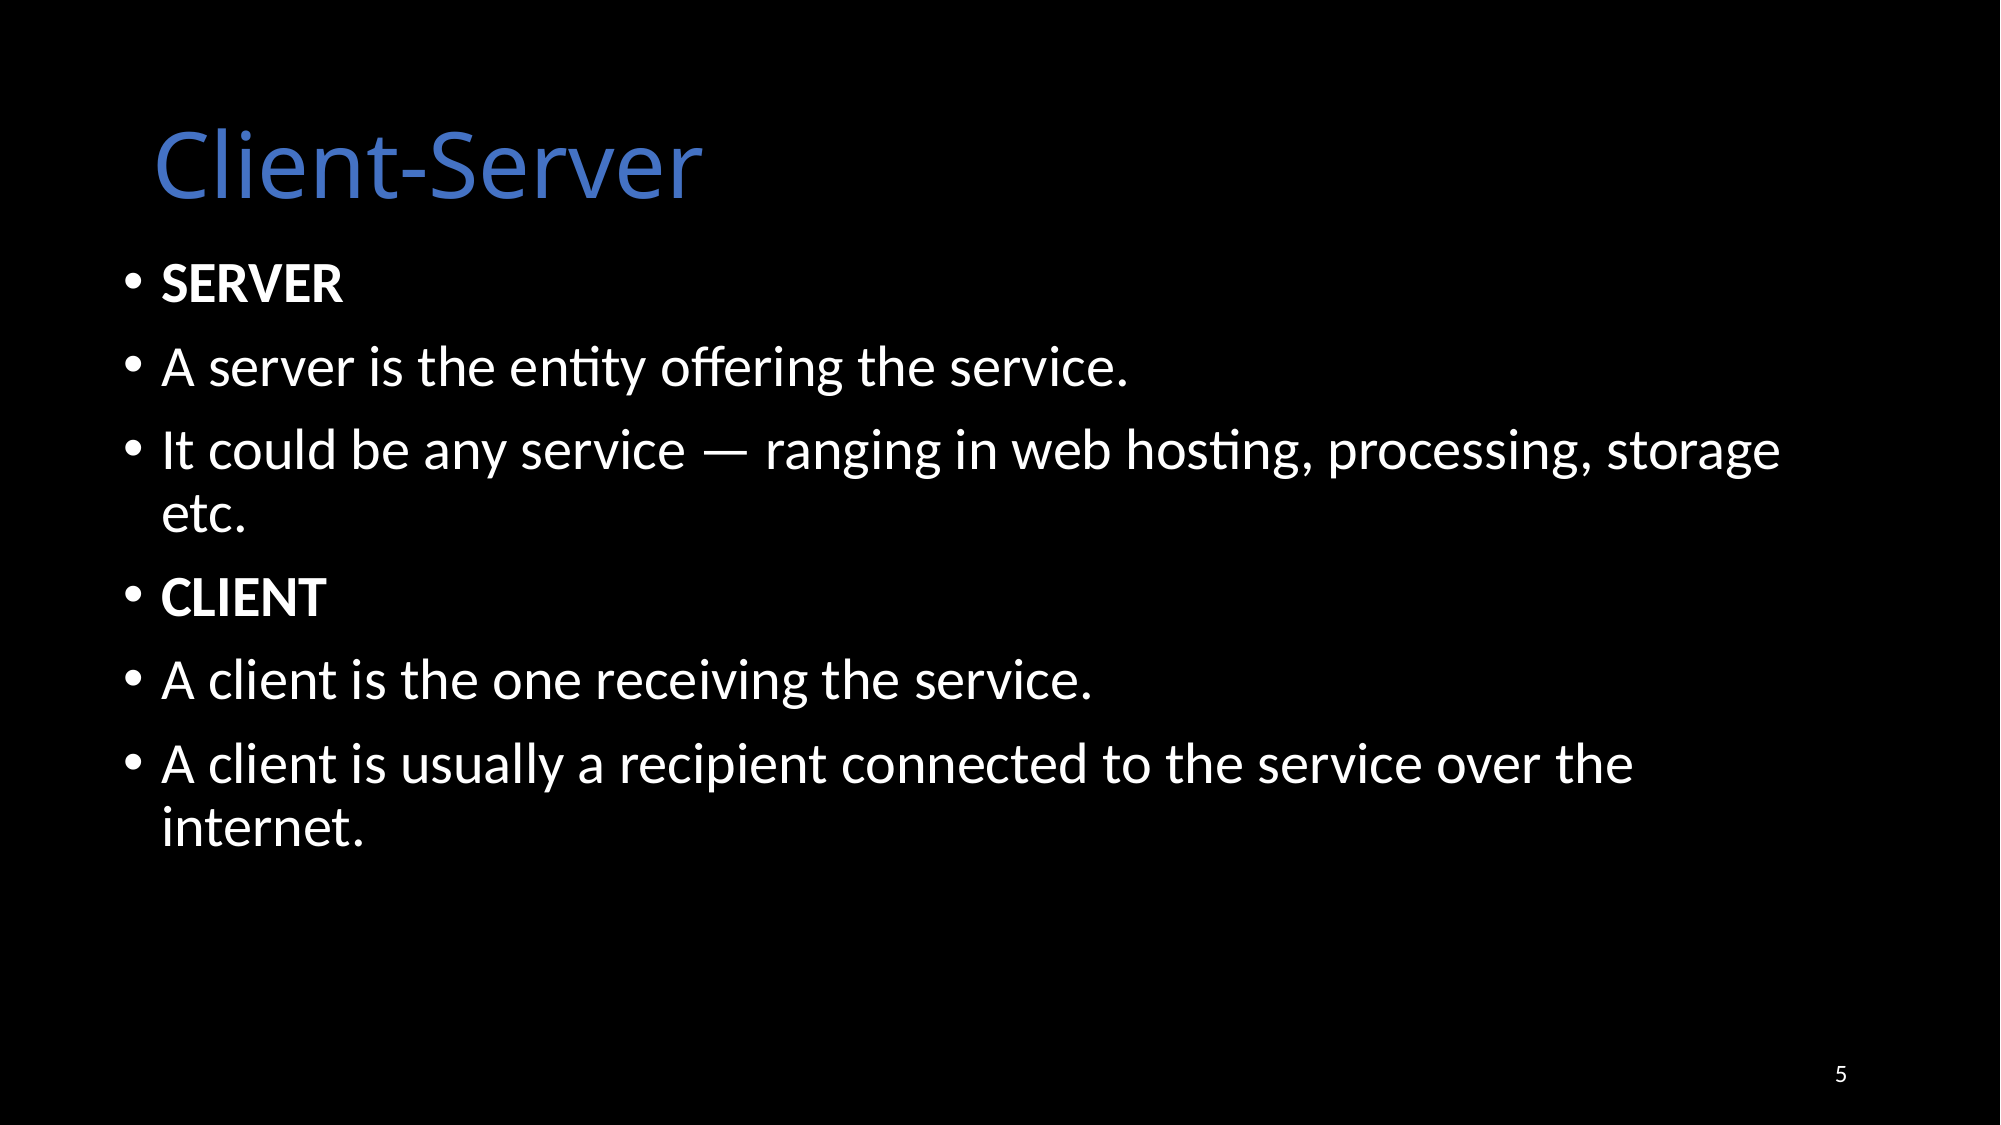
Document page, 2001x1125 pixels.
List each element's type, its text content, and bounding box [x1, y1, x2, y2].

title Client-Server [137, 59, 1863, 244]
slide_number 5 [1412, 1042, 1863, 1103]
list SERVER A server is the entity offering the service. It could be any service — ranging in web hosting, processing, storage etc. CLIENT A client is the one receiving the service. A client is usually a recipient connected to the service over the internet. [108, 244, 1863, 1014]
